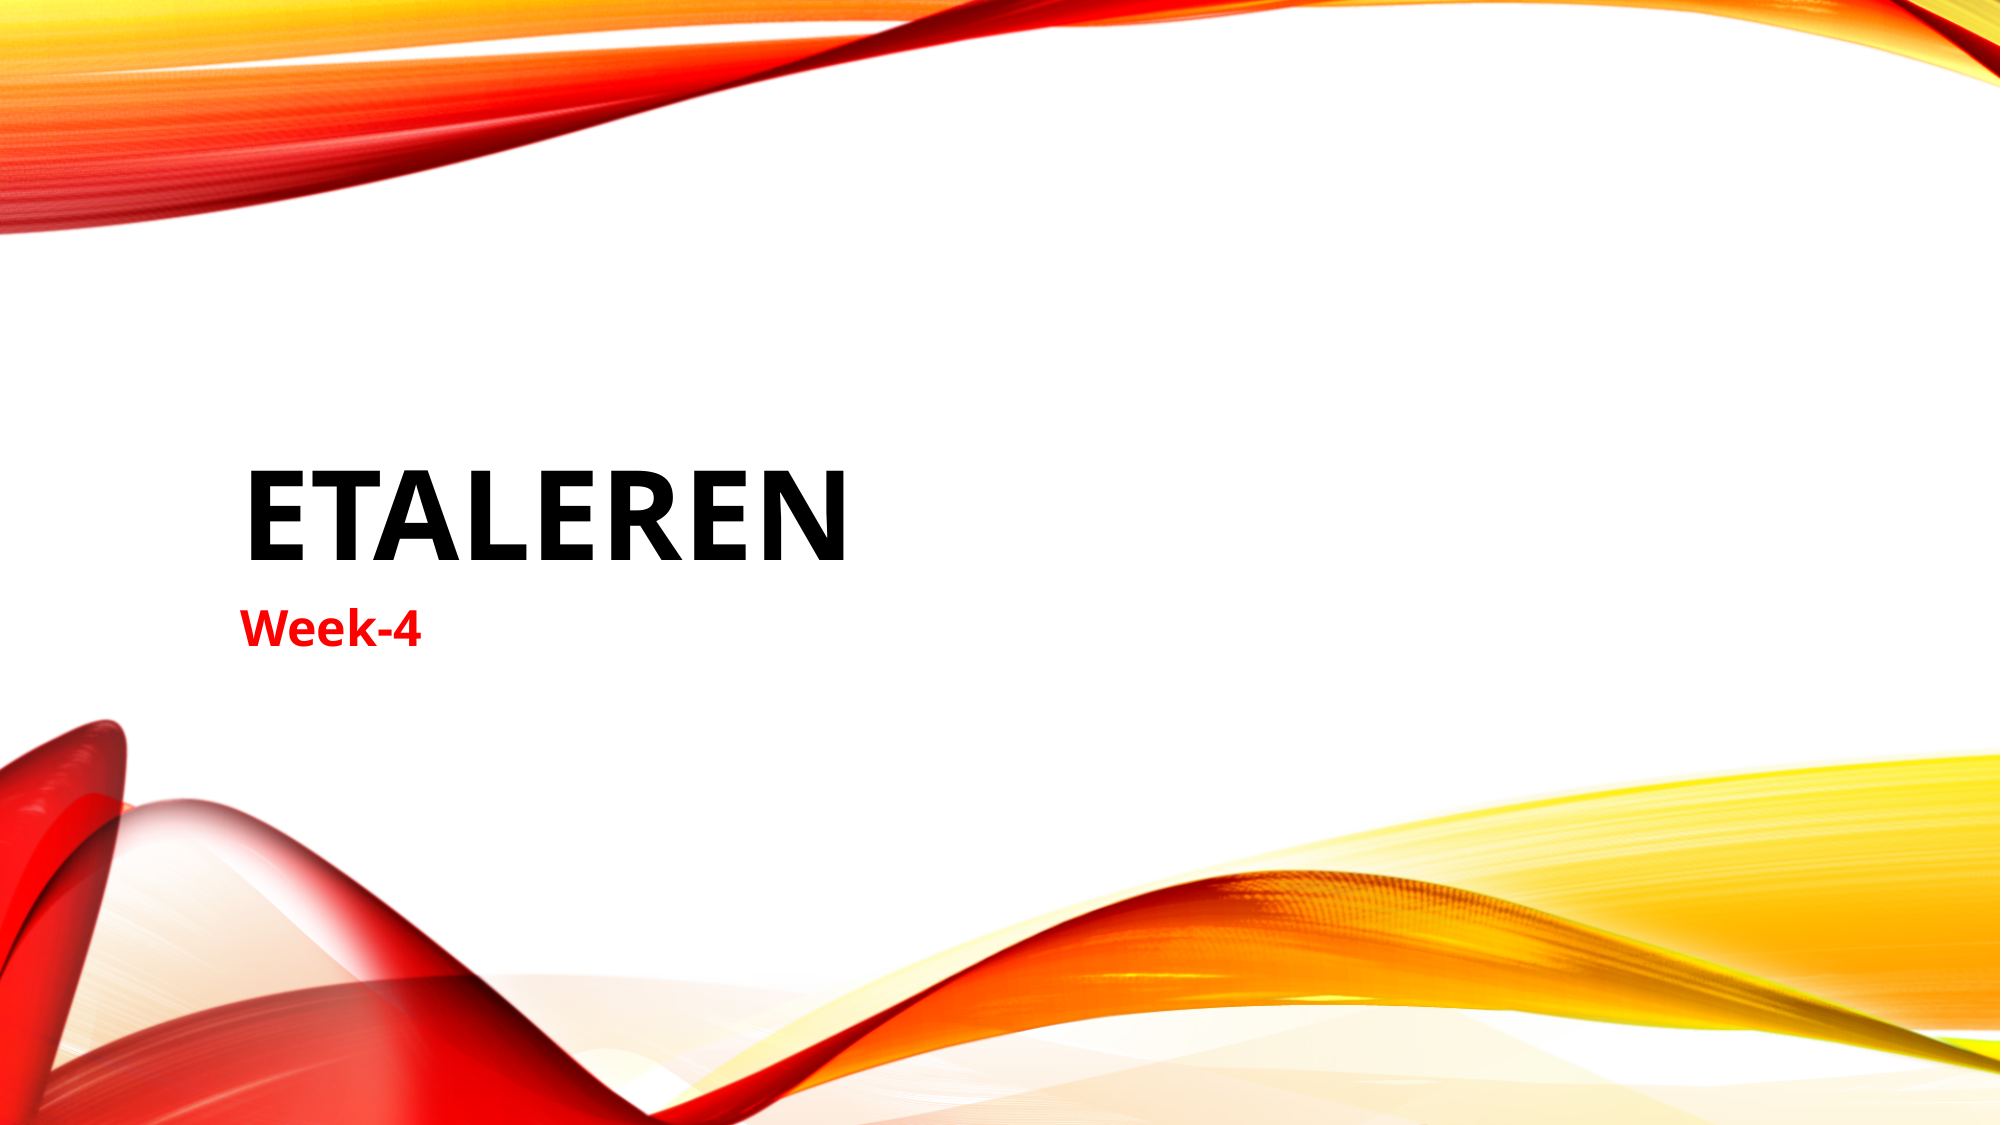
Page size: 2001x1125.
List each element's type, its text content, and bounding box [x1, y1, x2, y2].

picture [0, 0, 2000, 237]
title Etaleren [225, 295, 1775, 595]
subtitle Week-4 [225, 595, 1775, 709]
picture [0, 717, 2000, 1125]
